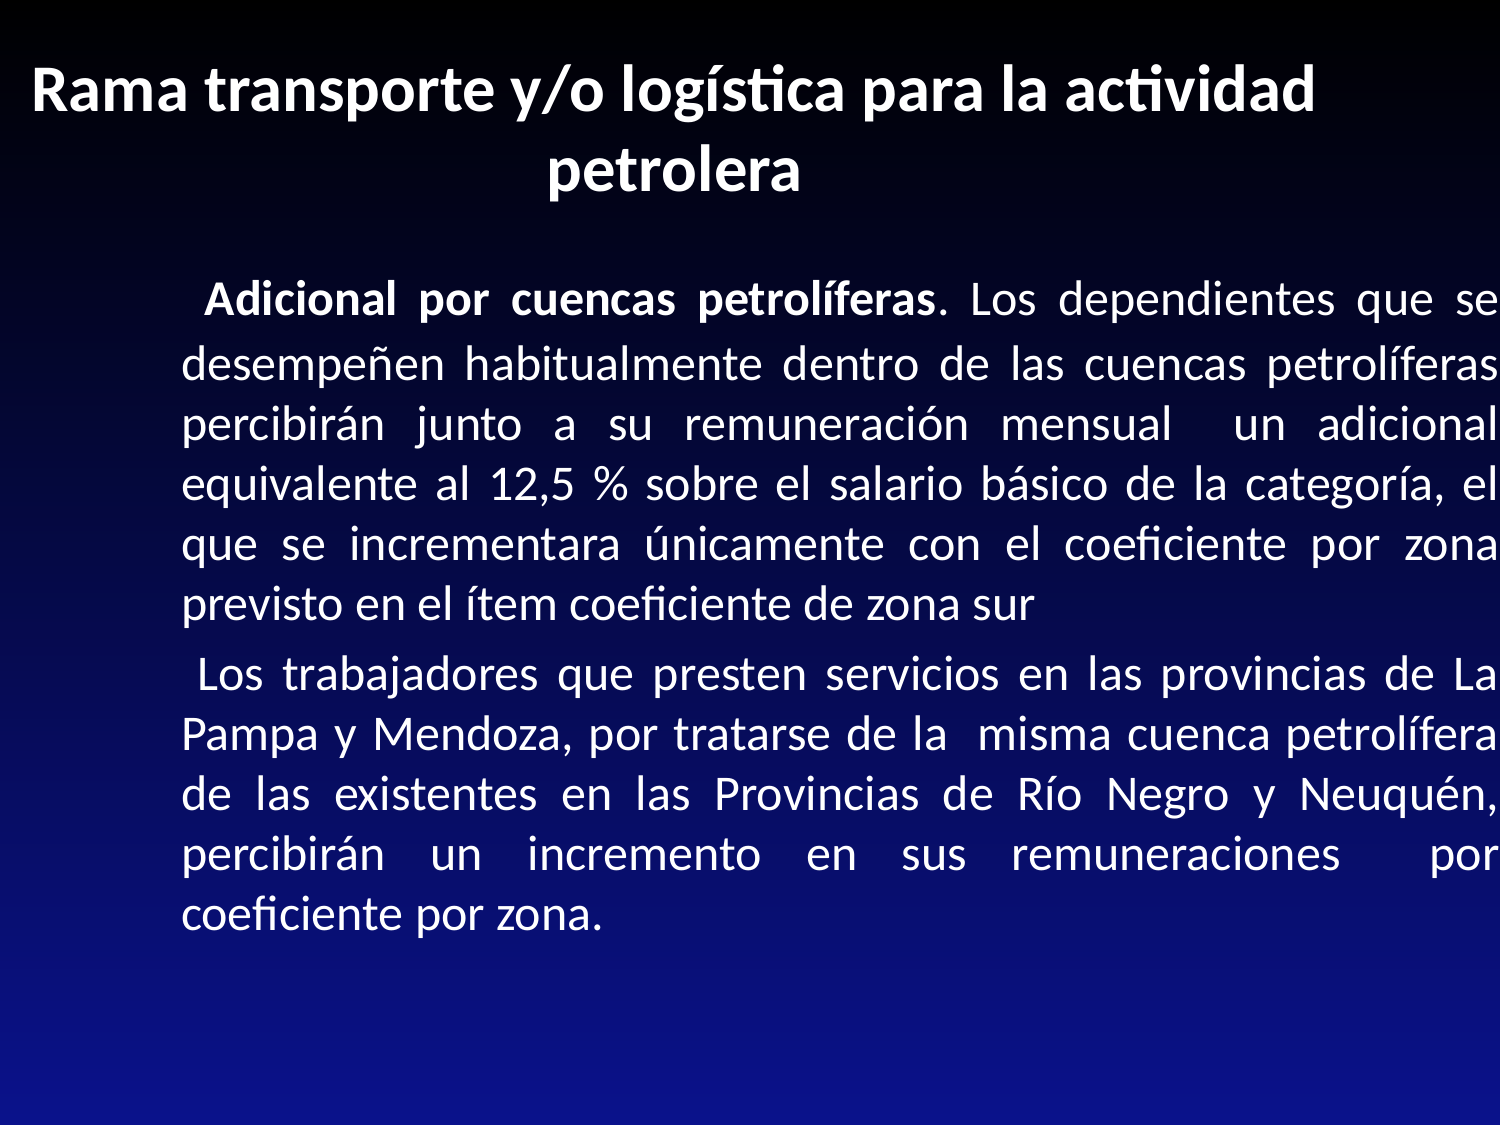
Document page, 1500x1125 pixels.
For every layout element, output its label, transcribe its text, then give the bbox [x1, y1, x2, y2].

list Adicional por cuencas petrolíferas. Los dependientes que se desempeñen habitualmente dentro de las cuencas petrolíferas percibirán junto a su remuneración mensual un adicional equivalente al 12,5 % sobre el salario básico de la categoría, el que se incrementara únicamente con el coeficiente por zona previsto en el ítem coeficiente de zona sur Los trabajadores que presten servicios en las provincias de La Pampa y Mendoza, por tratarse de la misma cuenca petrolífera de las existentes en las Provincias de Río Negro y Neuquén, percibirán un incremento en sus remuneraciones por coeficiente por zona. [124, 240, 1500, 984]
title Rama transporte y/o logística para la actividad petrolera [0, 44, 1351, 233]
